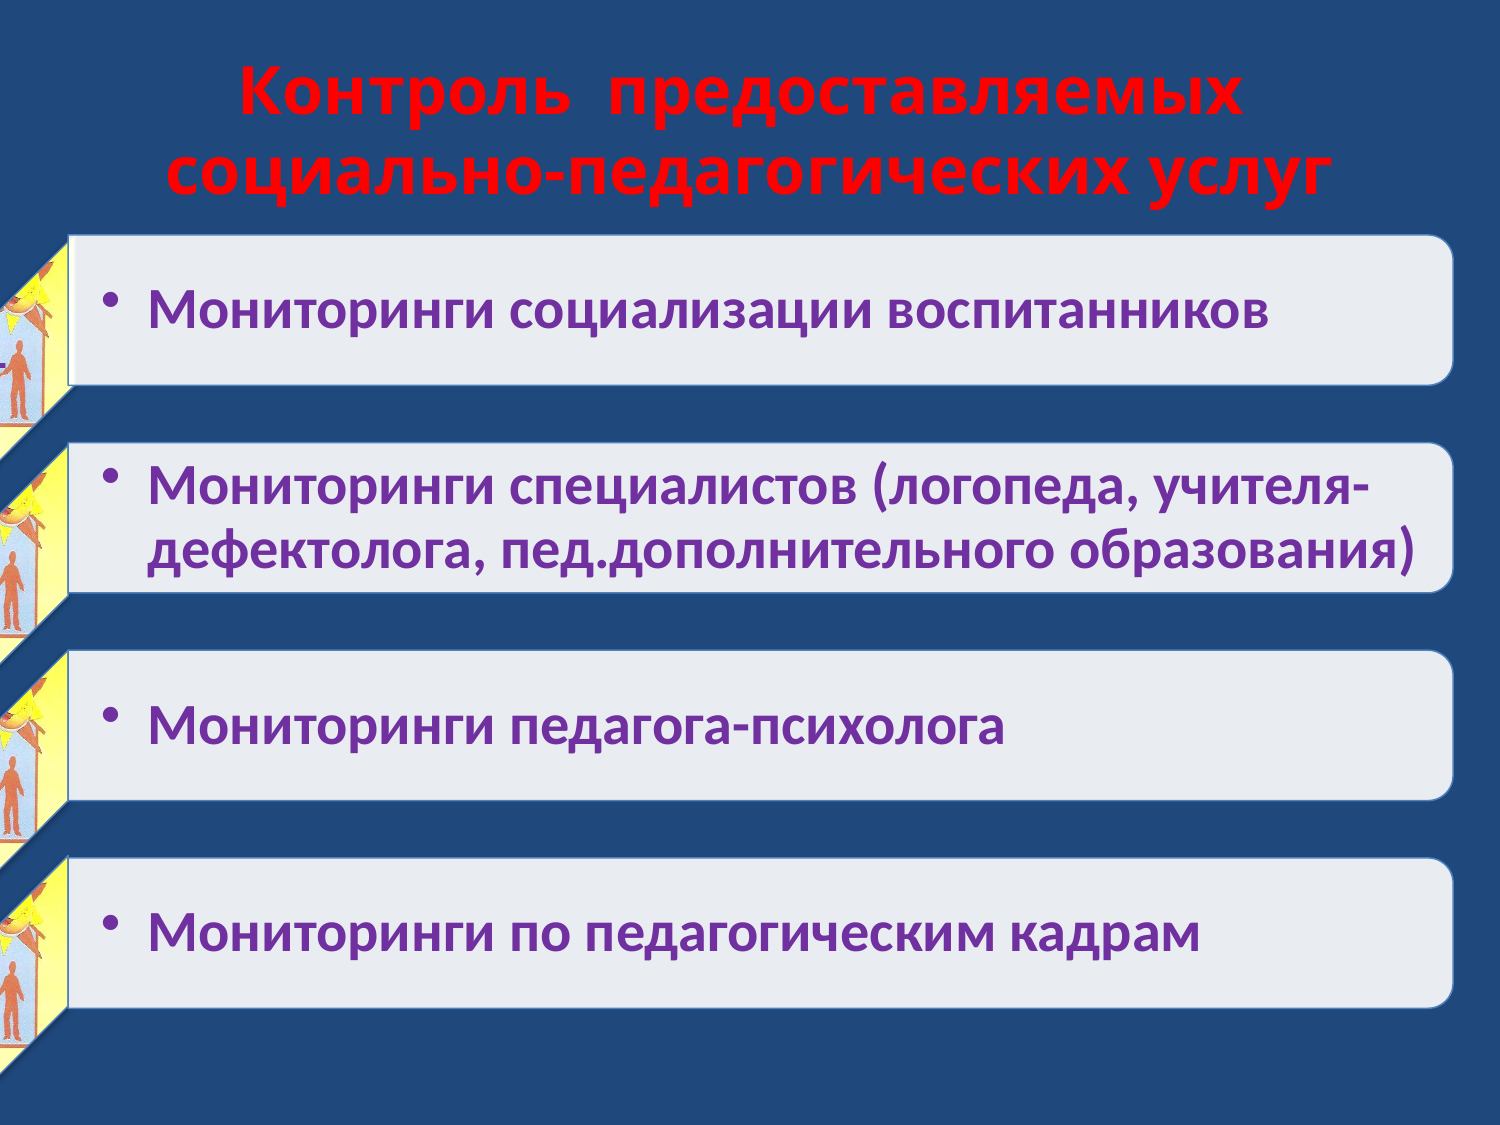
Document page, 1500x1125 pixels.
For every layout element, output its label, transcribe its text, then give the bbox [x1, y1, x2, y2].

title Контроль предоставляемых социально-педагогических услуг [74, 44, 1426, 212]
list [0, 234, 1454, 1091]
